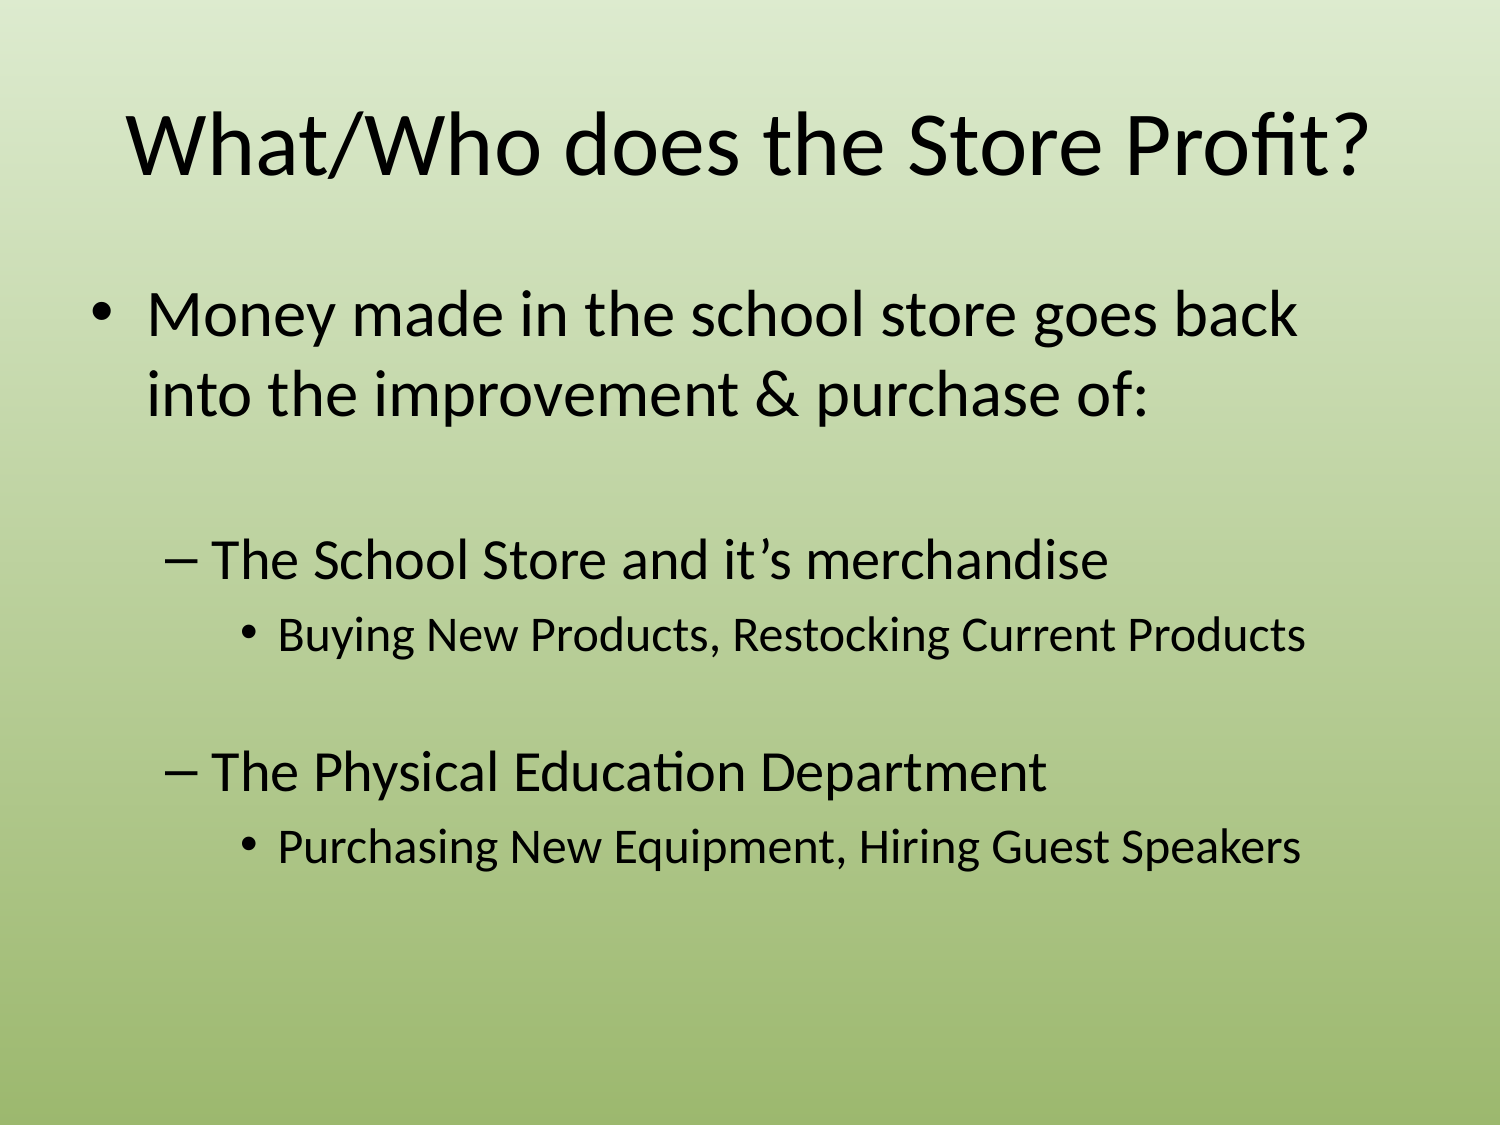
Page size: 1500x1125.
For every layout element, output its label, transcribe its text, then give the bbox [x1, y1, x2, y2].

title What/Who does the Store Profit? [75, 45, 1425, 233]
list Money made in the school store goes back into the improvement & purchase of: The School Store and it’s merchandise Buying New Products, Restocking Current Products The Physical Education Department Purchasing New Equipment, Hiring Guest Speakers [75, 262, 1425, 1005]
